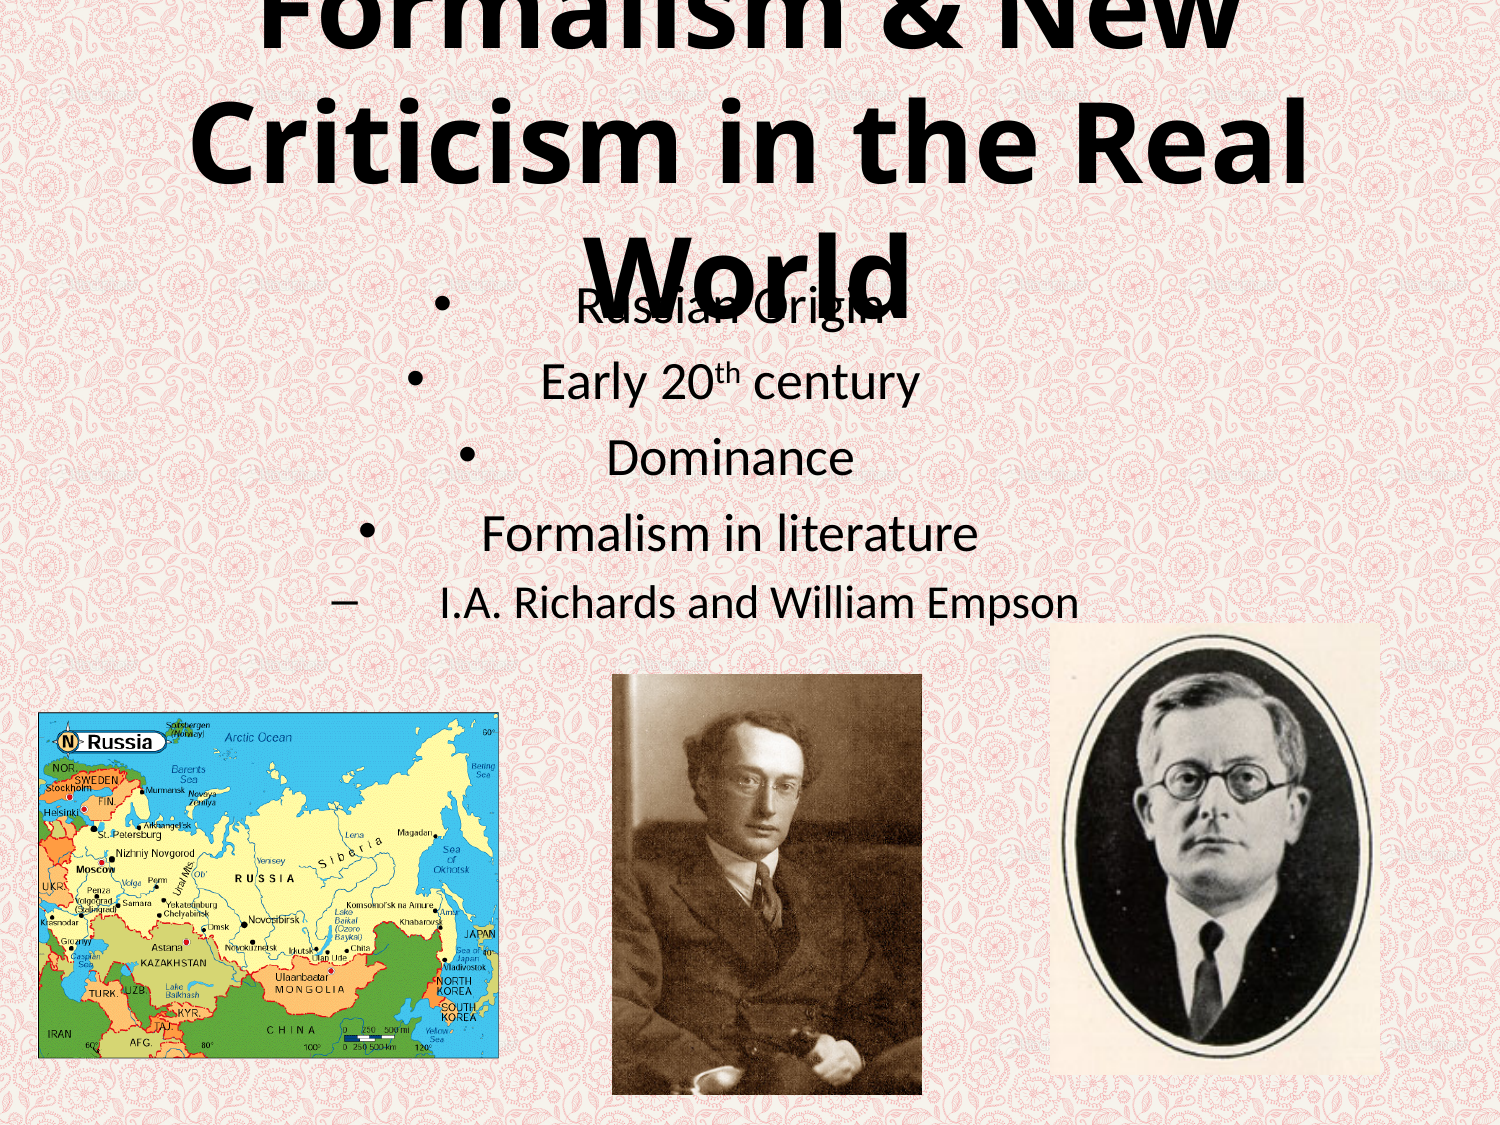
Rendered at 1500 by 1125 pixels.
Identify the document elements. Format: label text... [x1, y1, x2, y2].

list Russian Origin Early 20th century Dominance Formalism in literature I.A. Richards and William Empson [75, 262, 1338, 638]
picture [37, 712, 499, 1060]
picture [1049, 623, 1380, 1076]
picture [612, 674, 922, 1095]
title Formalism & New Criticism in the Real World [75, 45, 1425, 233]
